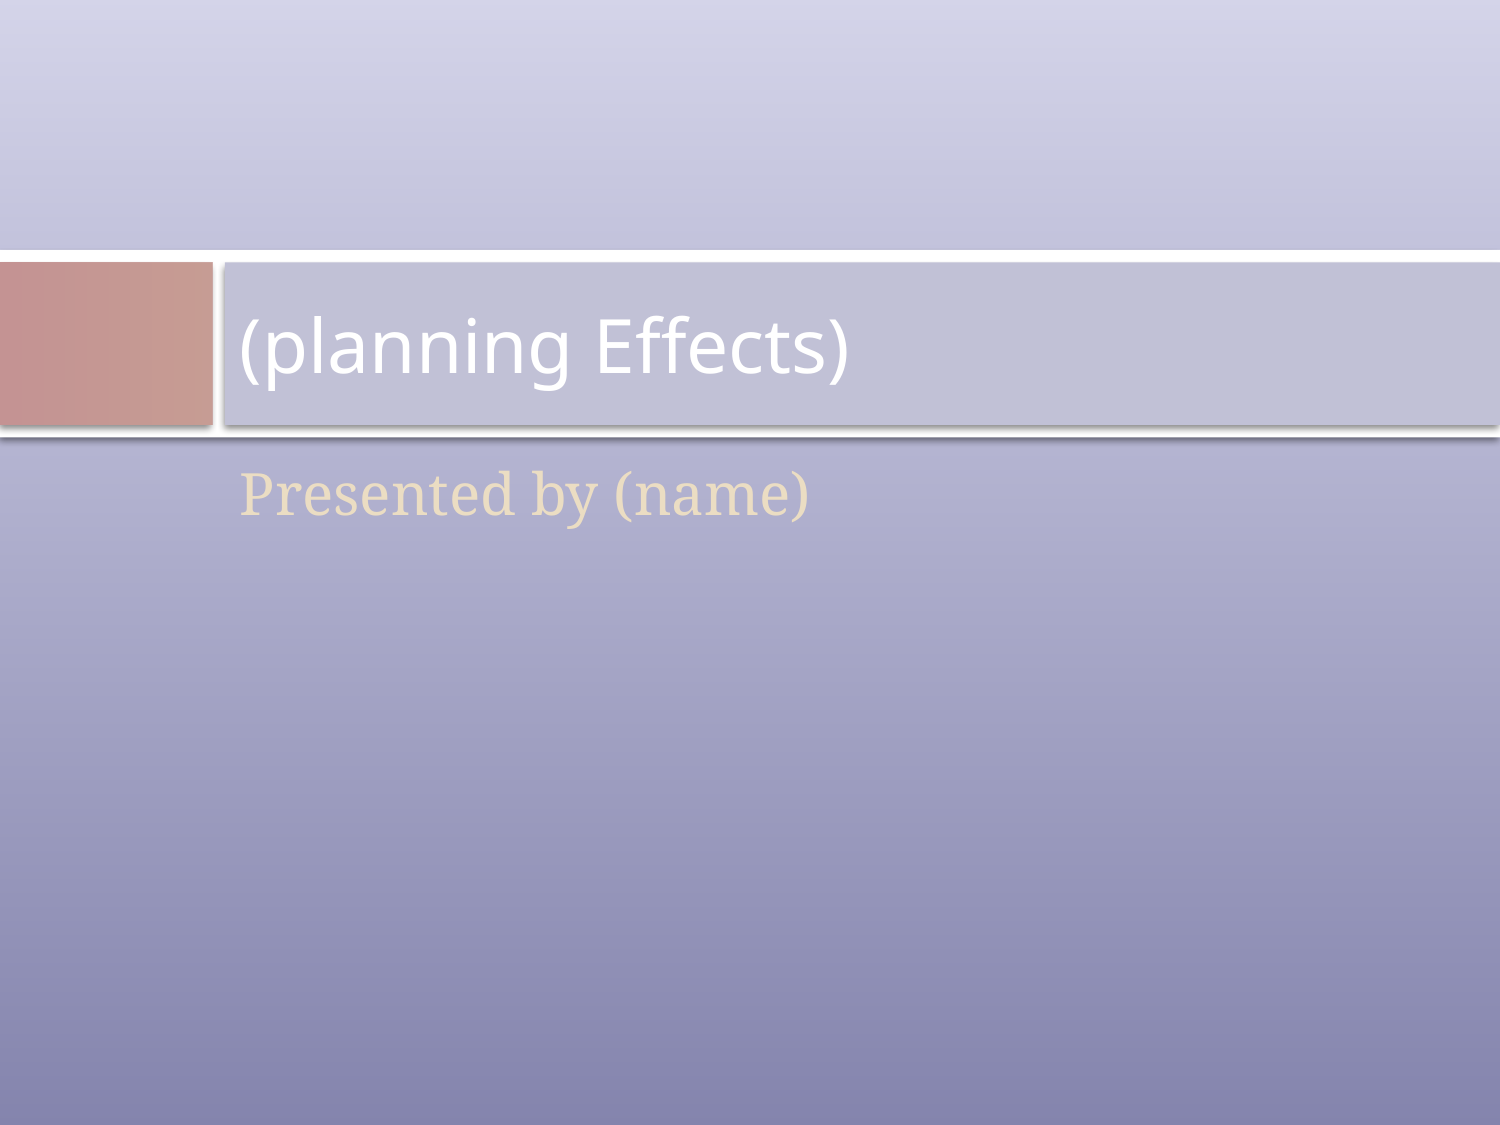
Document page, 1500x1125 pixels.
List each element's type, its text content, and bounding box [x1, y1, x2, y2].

text_box [0, 261, 214, 426]
list Presented by (name) [225, 450, 1394, 725]
title (planning Effects) [225, 262, 1475, 425]
